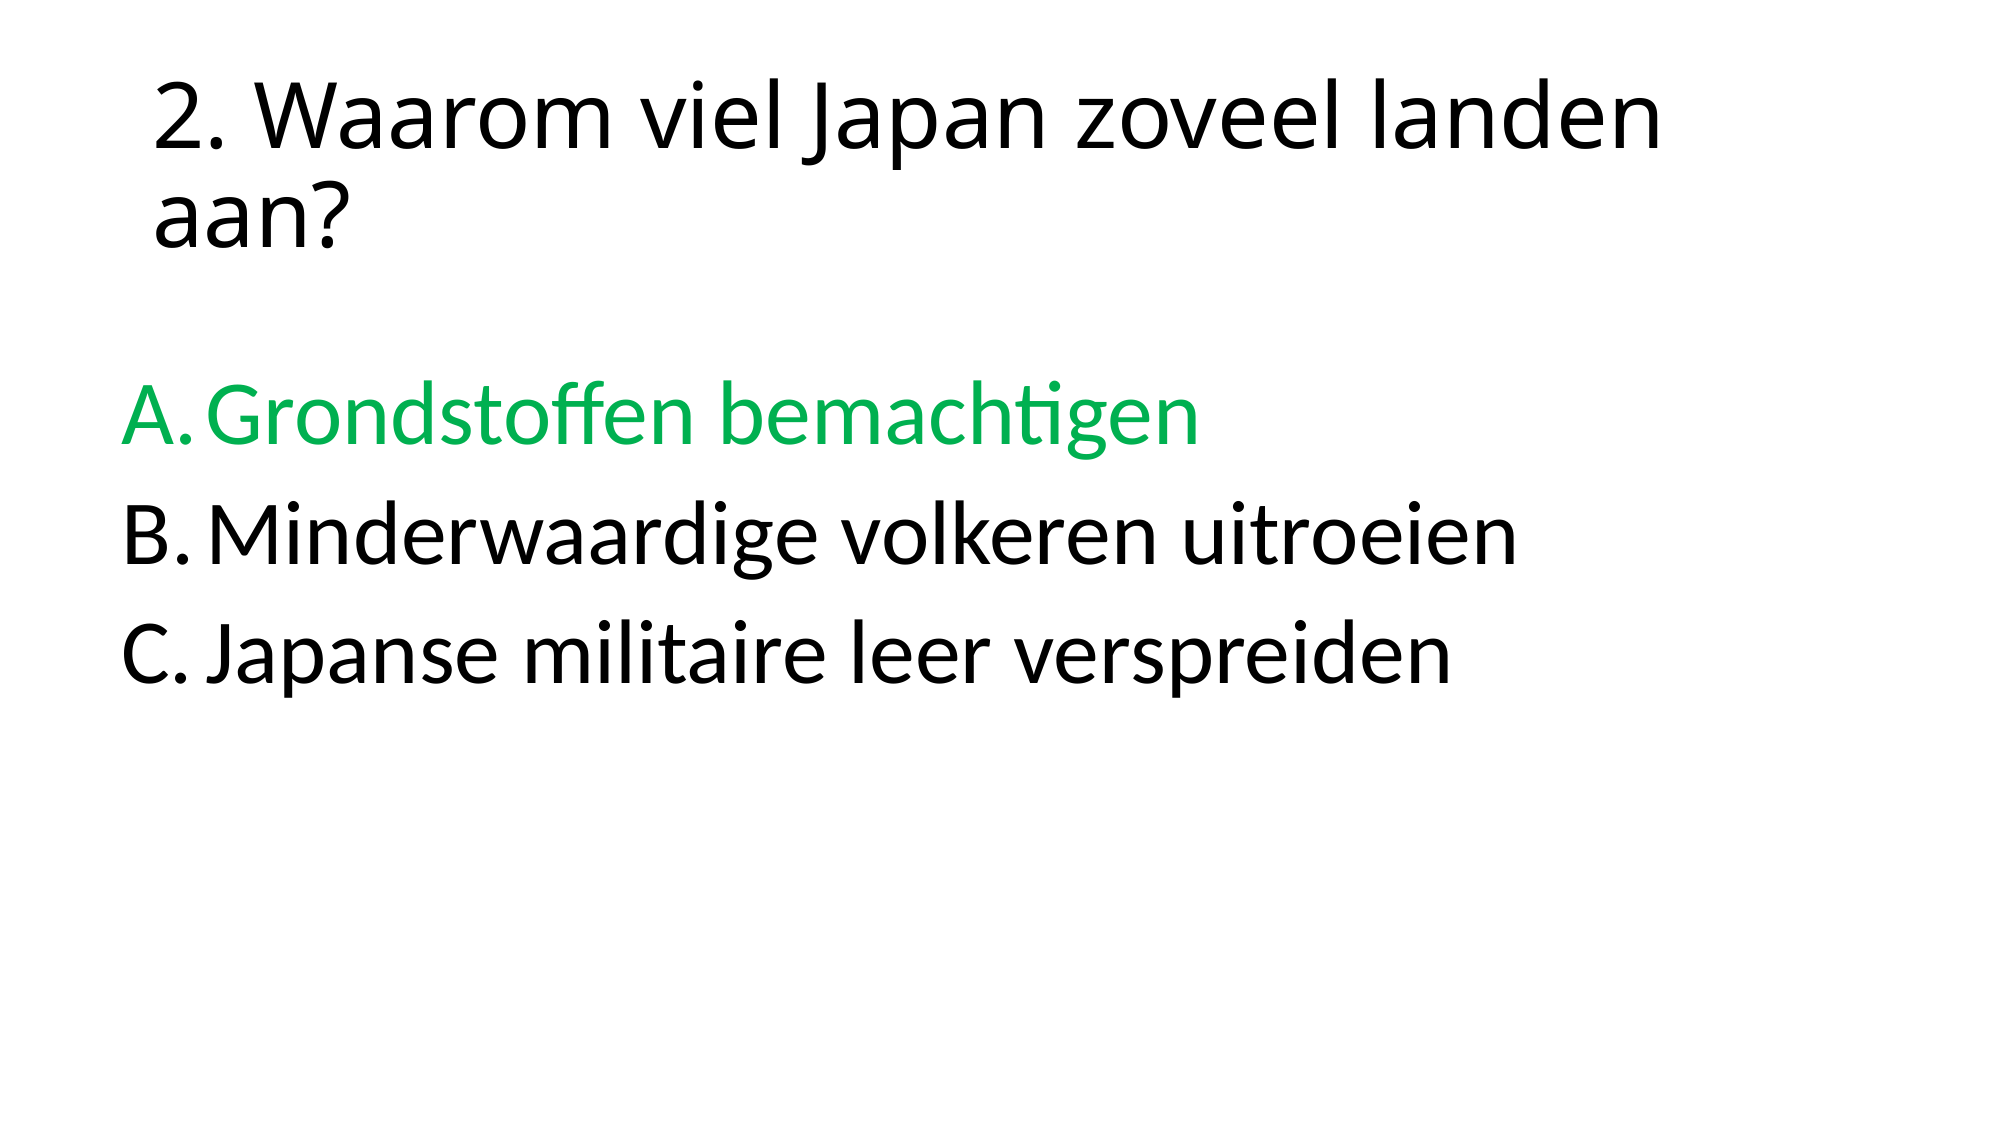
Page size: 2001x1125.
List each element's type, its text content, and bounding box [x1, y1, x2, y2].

title 2. Waarom viel Japan zoveel landen aan? [137, 59, 1863, 278]
list Grondstoffen bemachtigen Minderwaardige volkeren uitroeien Japanse militaire leer verspreiden [106, 357, 1832, 840]
